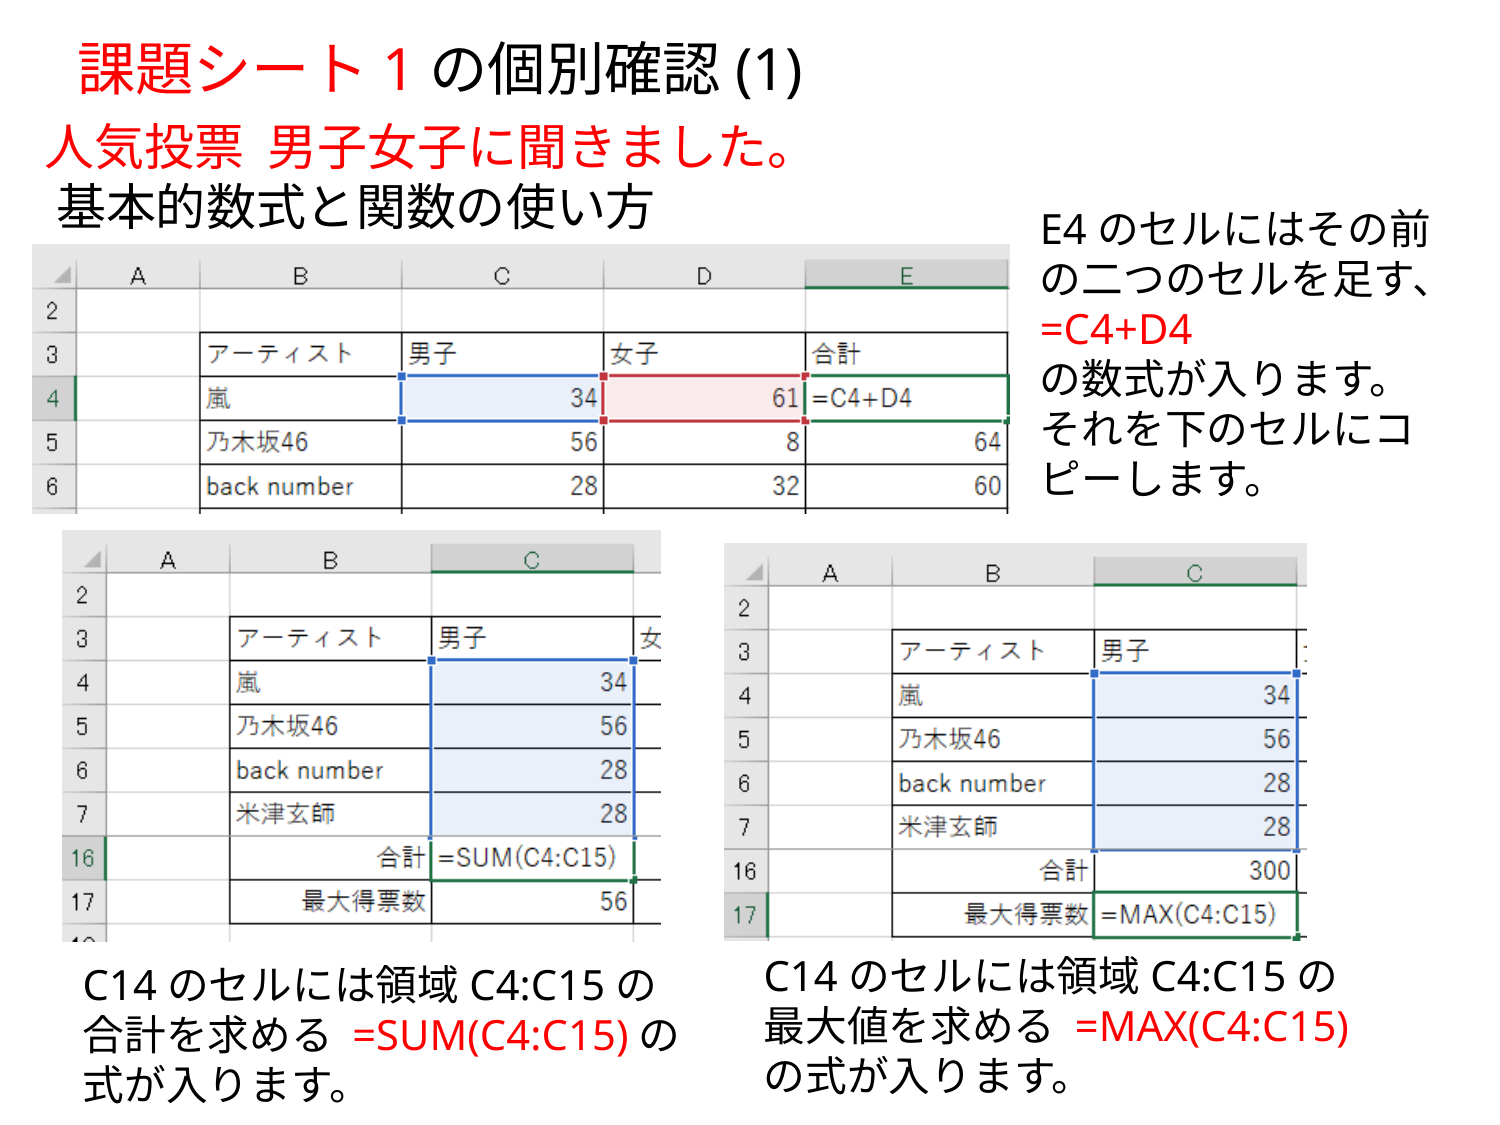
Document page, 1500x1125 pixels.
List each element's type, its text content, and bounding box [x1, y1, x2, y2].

picture [62, 530, 661, 942]
text_box C14のセルには領域C4:C15の合計を求める =SUM(C4:C15)の式が入ります。 [67, 951, 714, 1117]
text_box 課題シート1の個別確認(1) [62, 24, 1366, 108]
picture [32, 244, 1010, 514]
text_box E4のセルにはその前の二つのセルを足す、 =C4+D4 の数式が入ります。 それを下のセルにコピーします。 [1025, 195, 1475, 511]
text_box C14のセルには領域C4:C15の最大値を求める =MAX(C4:C15)の式が入ります。 [748, 941, 1395, 1107]
picture [724, 543, 1307, 941]
text_box 人気投票 男子女子に聞きました。 基本的数式と関数の使い方 [30, 108, 1468, 243]
